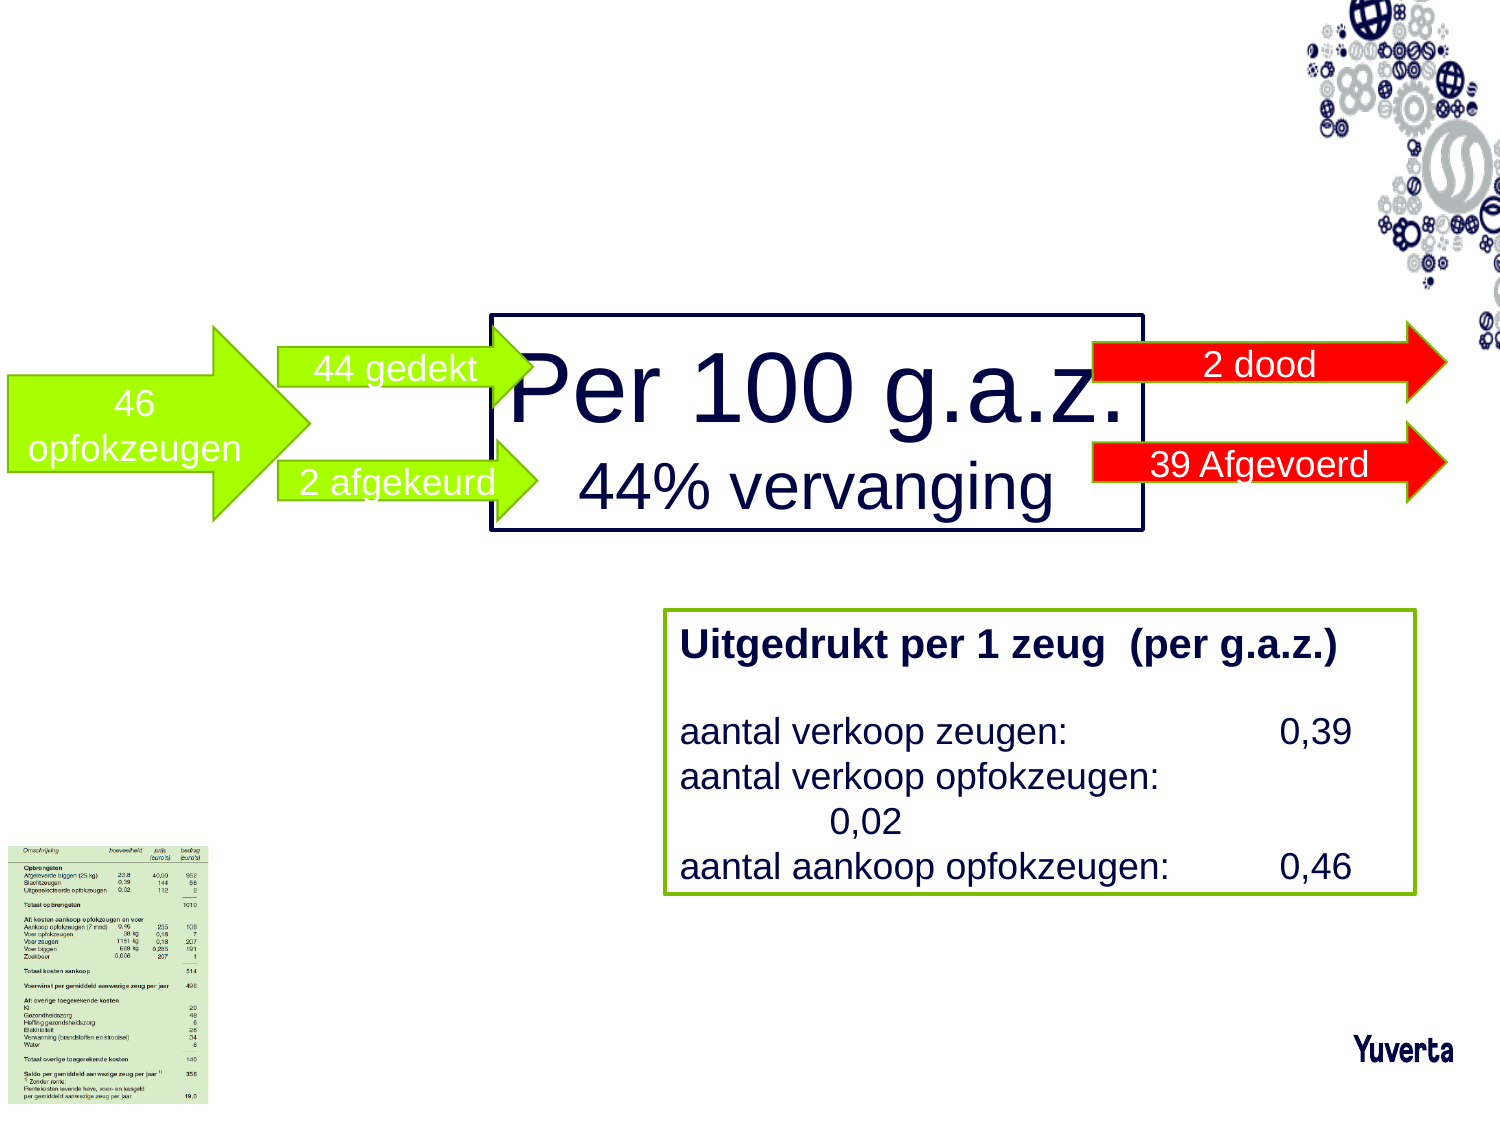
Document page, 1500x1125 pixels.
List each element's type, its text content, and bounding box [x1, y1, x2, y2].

text_box 2 dood [1091, 319, 1449, 405]
text_box Per 100 g.a.z. 44% vervanging [491, 315, 1143, 530]
picture [0, 0, 1500, 1125]
text_box 39 Afgevoerd [1091, 419, 1449, 505]
text_box 44 gedekt [276, 324, 535, 409]
text_box 2 afgekeurd [276, 438, 539, 523]
text_box 46 opfokzeugen [6, 324, 312, 523]
text_box Uitgedrukt per 1 zeug (per g.a.z.) aantal verkoop zeugen: 0,39 aantal verkoop opfokzeugen: 0,02 aantal aankoop opfokzeugen: 0,46 [664, 609, 1415, 895]
